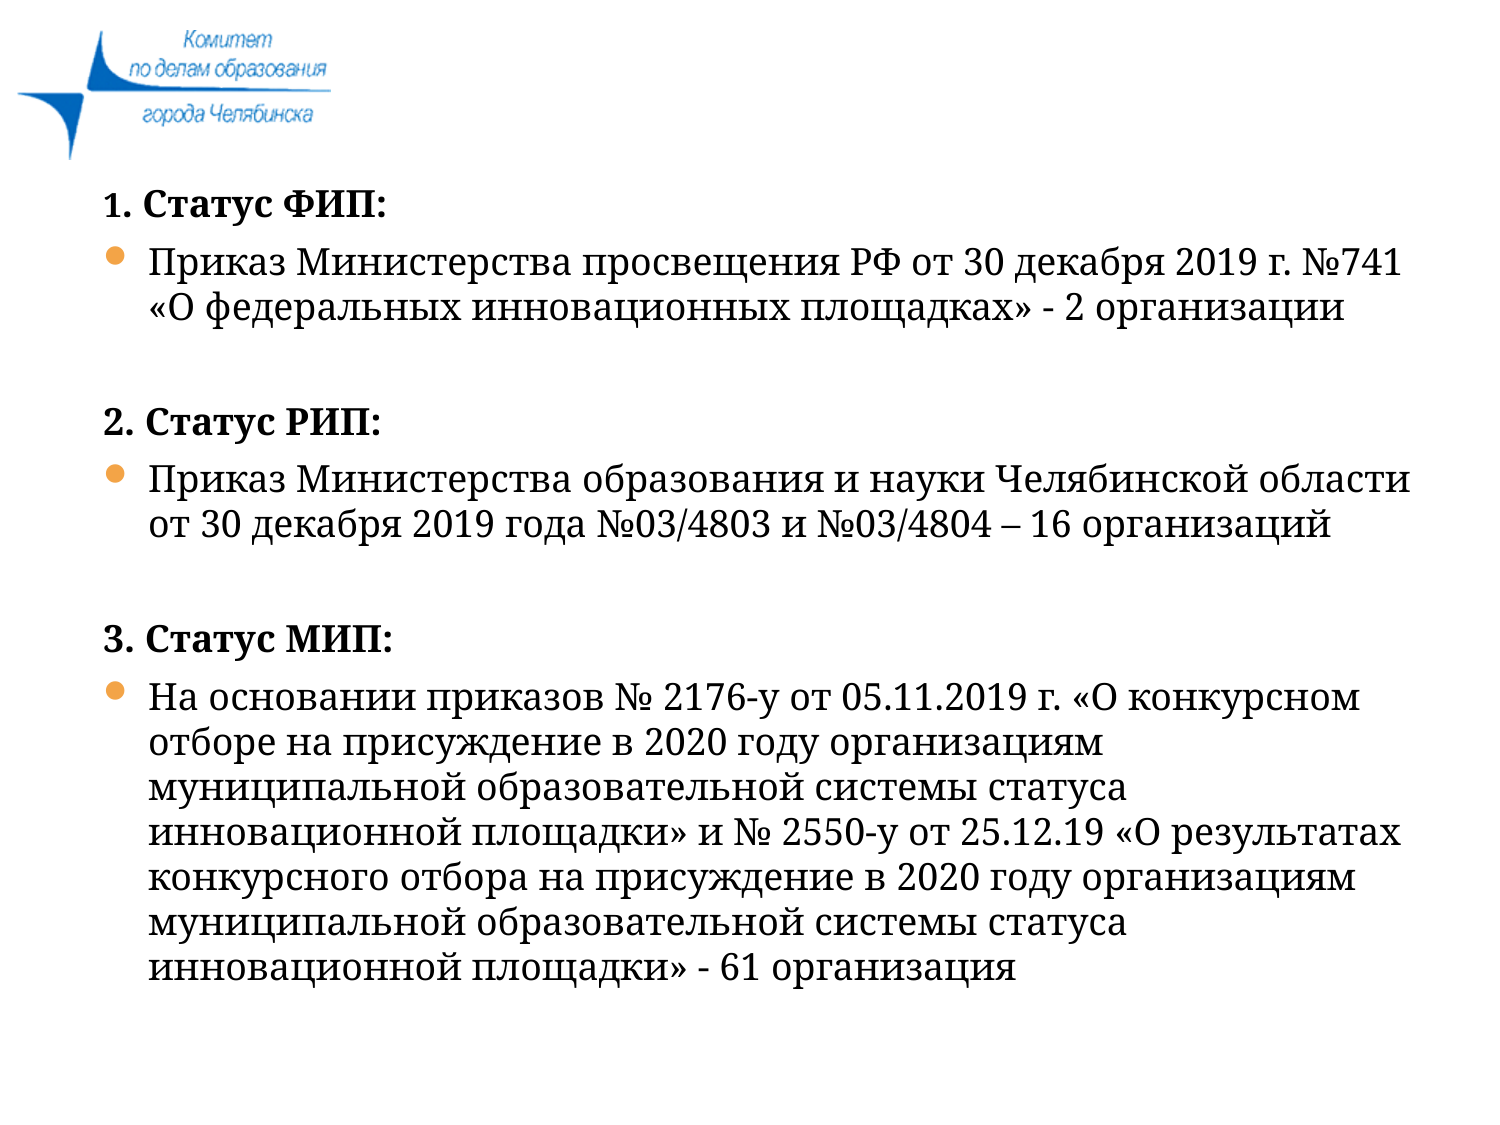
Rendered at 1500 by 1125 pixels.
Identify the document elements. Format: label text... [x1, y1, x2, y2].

picture [17, 30, 331, 160]
text_box 1. Статус ФИП: Приказ Министерства просвещения РФ от 30 декабря 2019 г. №741 «О федеральных инновационных площадках» - 2 организации 2. Статус РИП: Приказ Министерства образования и науки Челябинской области от 30 декабря 2019 года №03/4803 и №03/4804 – 16 организаций 3. Статус МИП: На основании приказов № 2176-у от 05.11.2019 г. «О конкурсном отборе на присуждение в 2020 году организациям муниципальной образовательной системы статуса инновационной площадки» и № 2550-у от 25.12.19 «О результатах конкурсного отбора на присуждение в 2020 году организациям муниципальной образовательной системы статуса инновационной площадки» - 61 организация [88, 172, 1439, 995]
